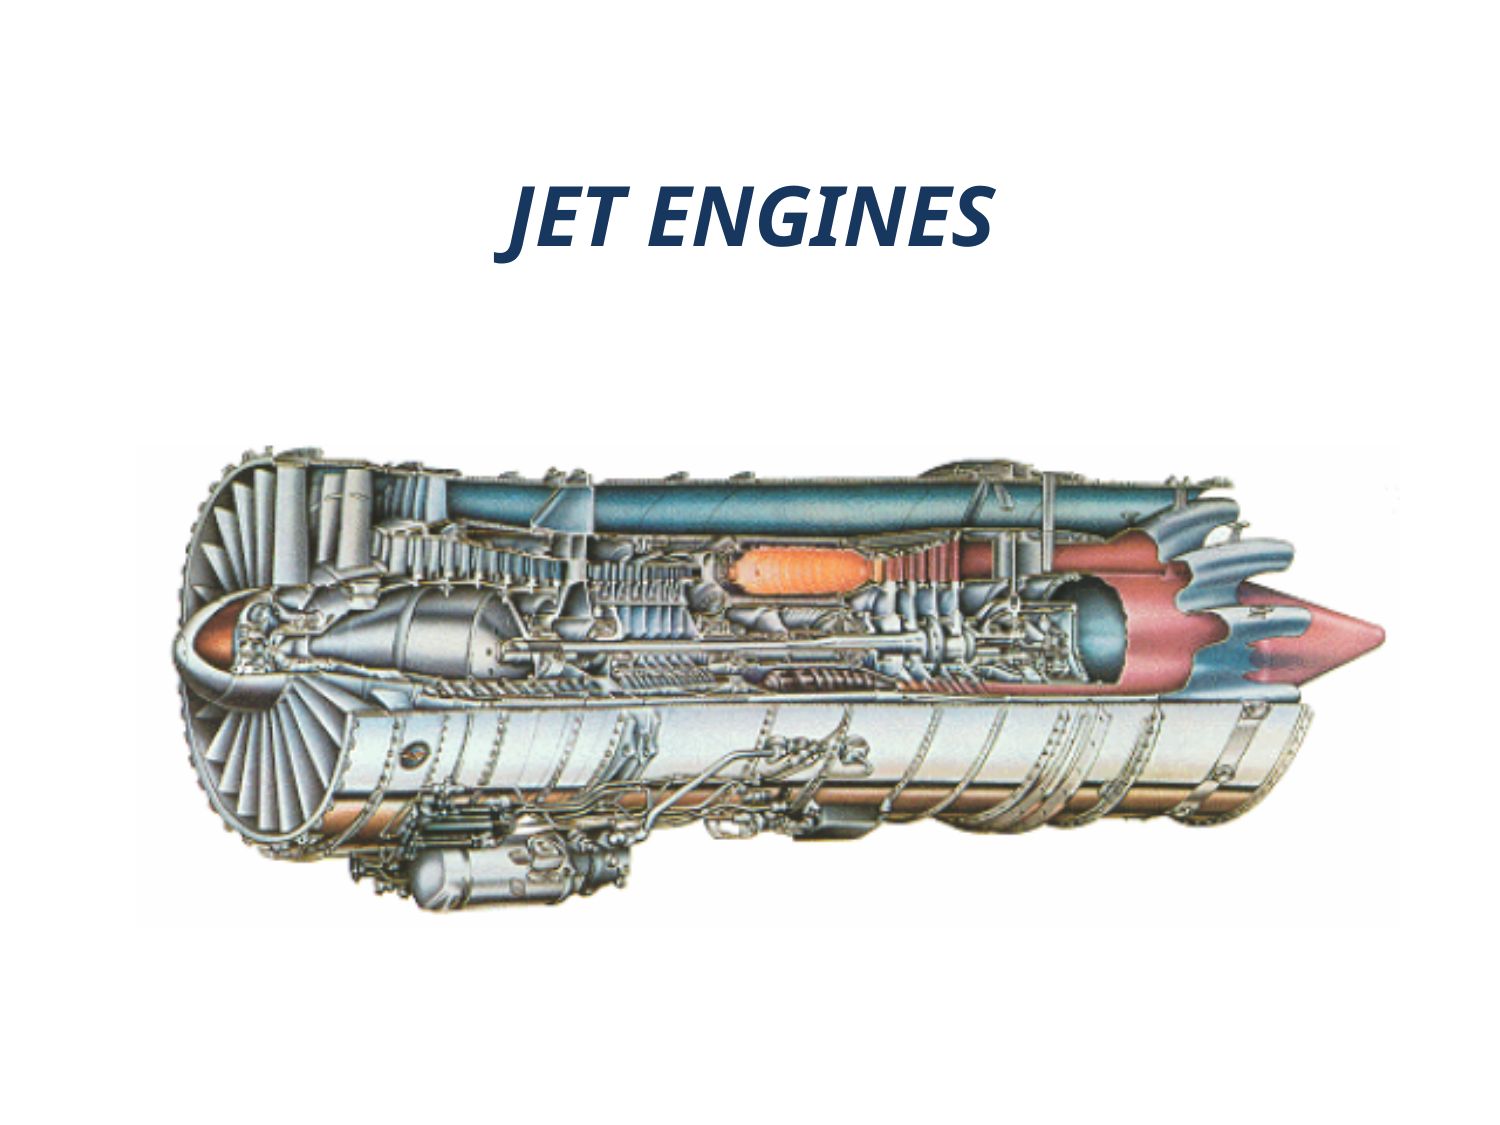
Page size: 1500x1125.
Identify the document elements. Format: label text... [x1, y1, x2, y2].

title JET ENGINES [76, 90, 1427, 336]
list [135, 444, 1400, 930]
